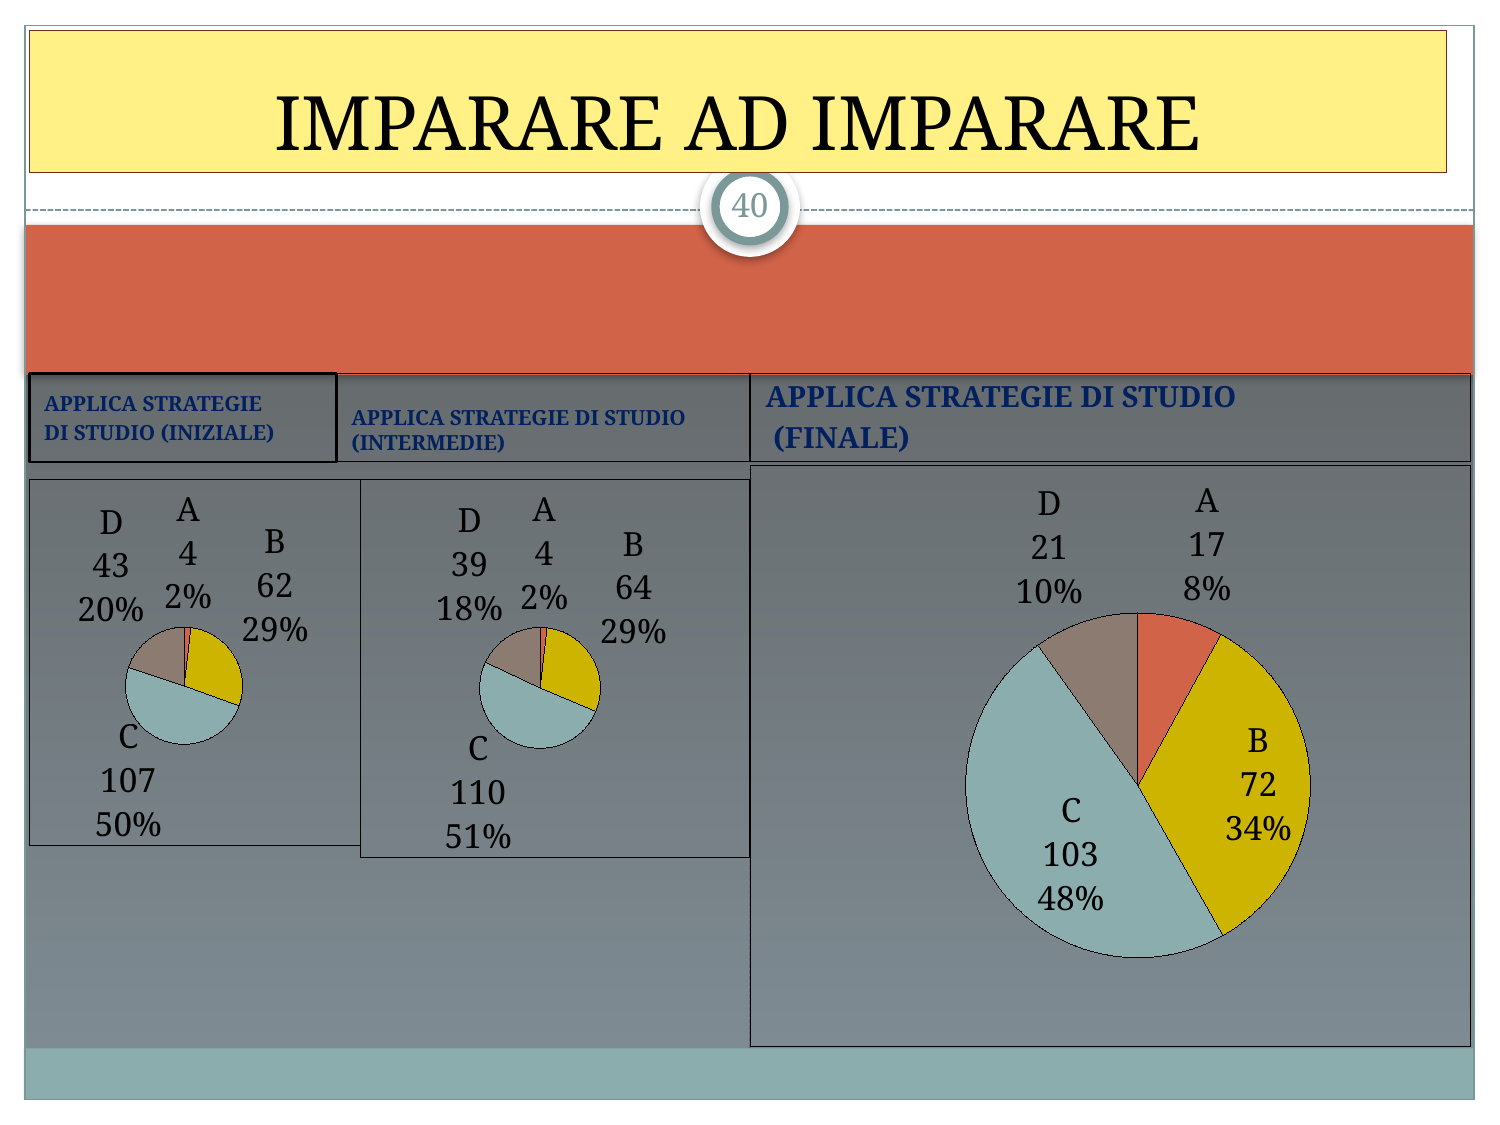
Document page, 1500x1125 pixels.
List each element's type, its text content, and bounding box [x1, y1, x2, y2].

text_box APPLICA STRATEGIE DI STUDIO (INTERMEDIE) [336, 373, 750, 462]
text_box APPLICA STRATEGIE DI STUDIO (FINALE) [750, 373, 1471, 462]
list APPLICA STRATEGIE DI STUDIO (INIZIALE) [28, 372, 338, 463]
chart [29, 465, 1471, 1048]
title IMPARARE AD IMPARARE [29, 30, 1447, 173]
slide_number 40 [712, 173, 788, 244]
